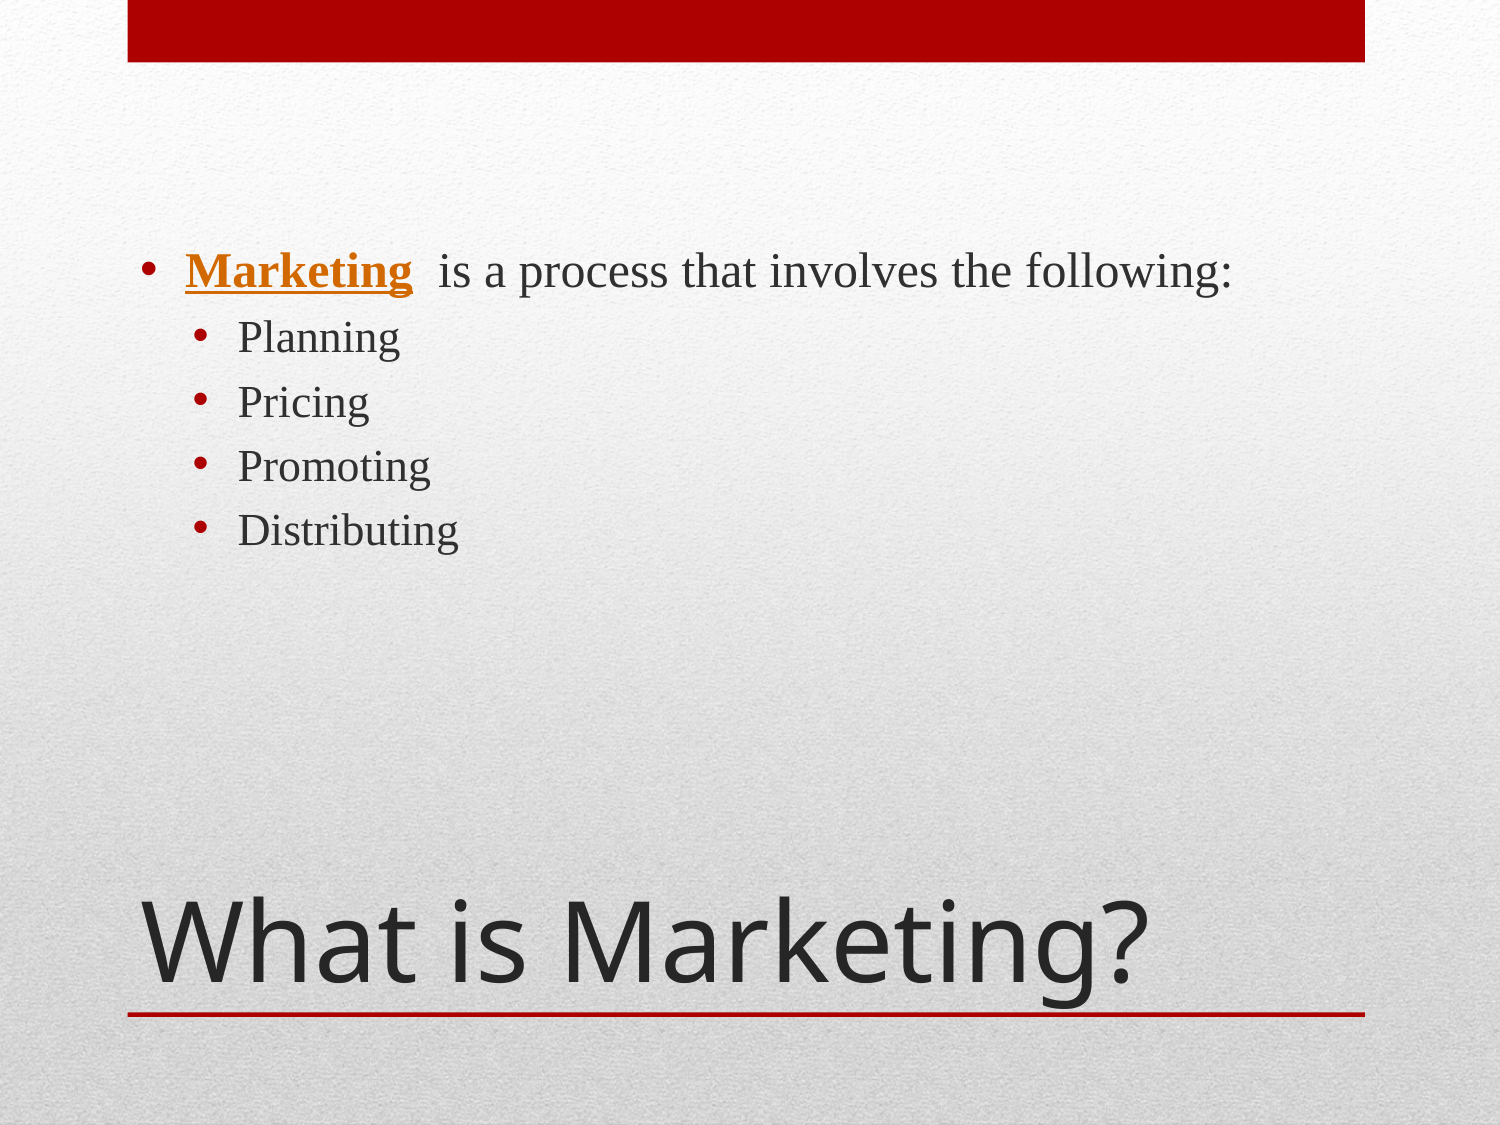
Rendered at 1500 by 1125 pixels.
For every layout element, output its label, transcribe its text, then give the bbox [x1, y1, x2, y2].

title What is Marketing? [125, 750, 1238, 1013]
list Marketing is a process that involves the following: Planning Pricing Promoting Distributing [125, 112, 1363, 750]
